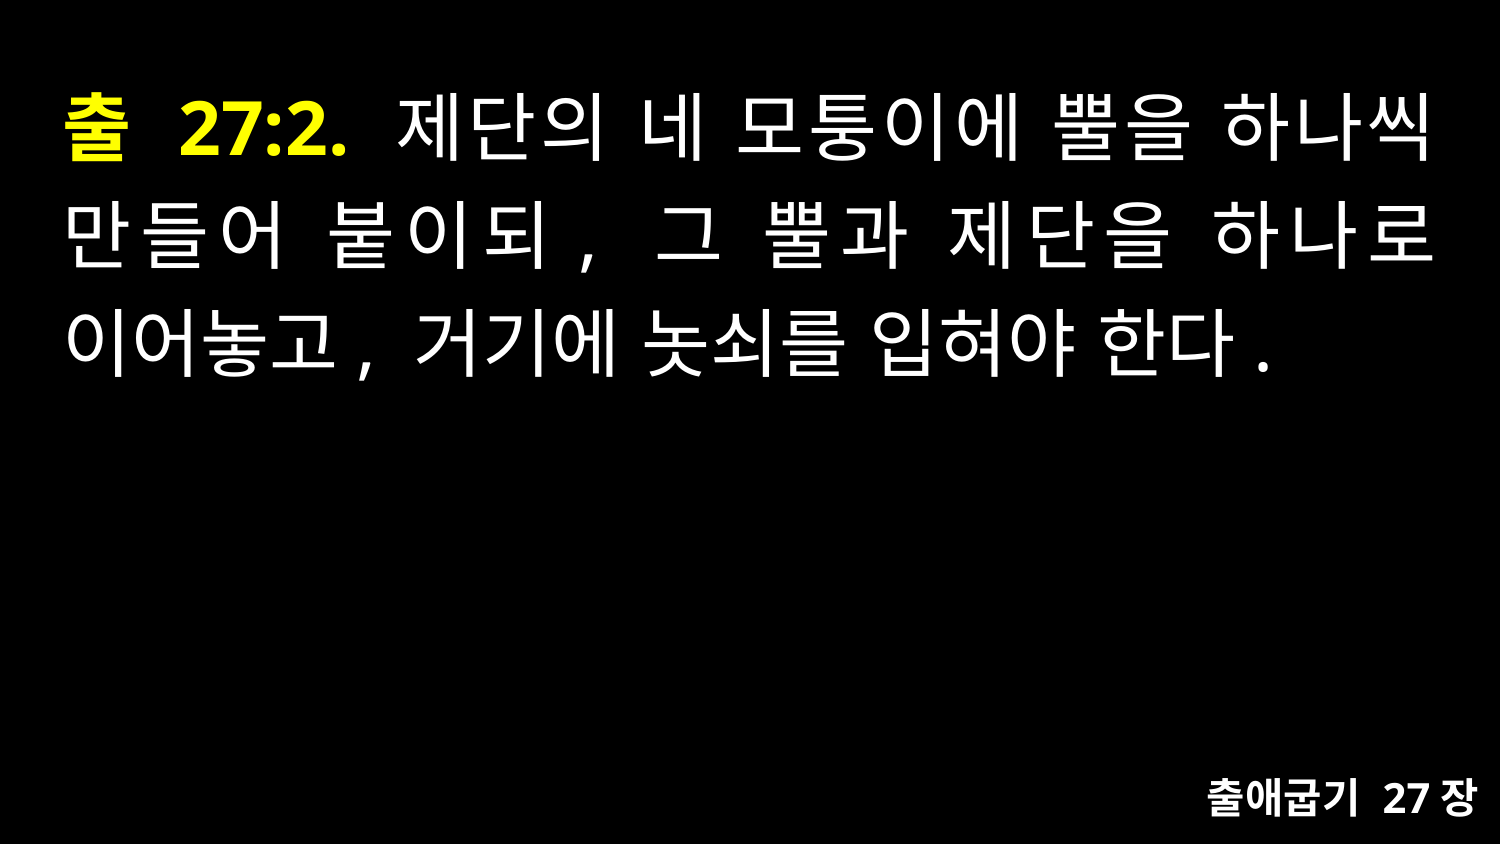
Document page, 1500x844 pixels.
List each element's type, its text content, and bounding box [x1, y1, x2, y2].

title 출 27:2. 제단의 네 모퉁이에 뿔을 하나씩 만들어 붙이되, 그 뿔과 제단을 하나로 이어놓고, 거기에 놋쇠를 입혀야 한다. [0, 0, 1500, 844]
subtitle 출애굽기 27장 [916, 770, 1500, 844]
